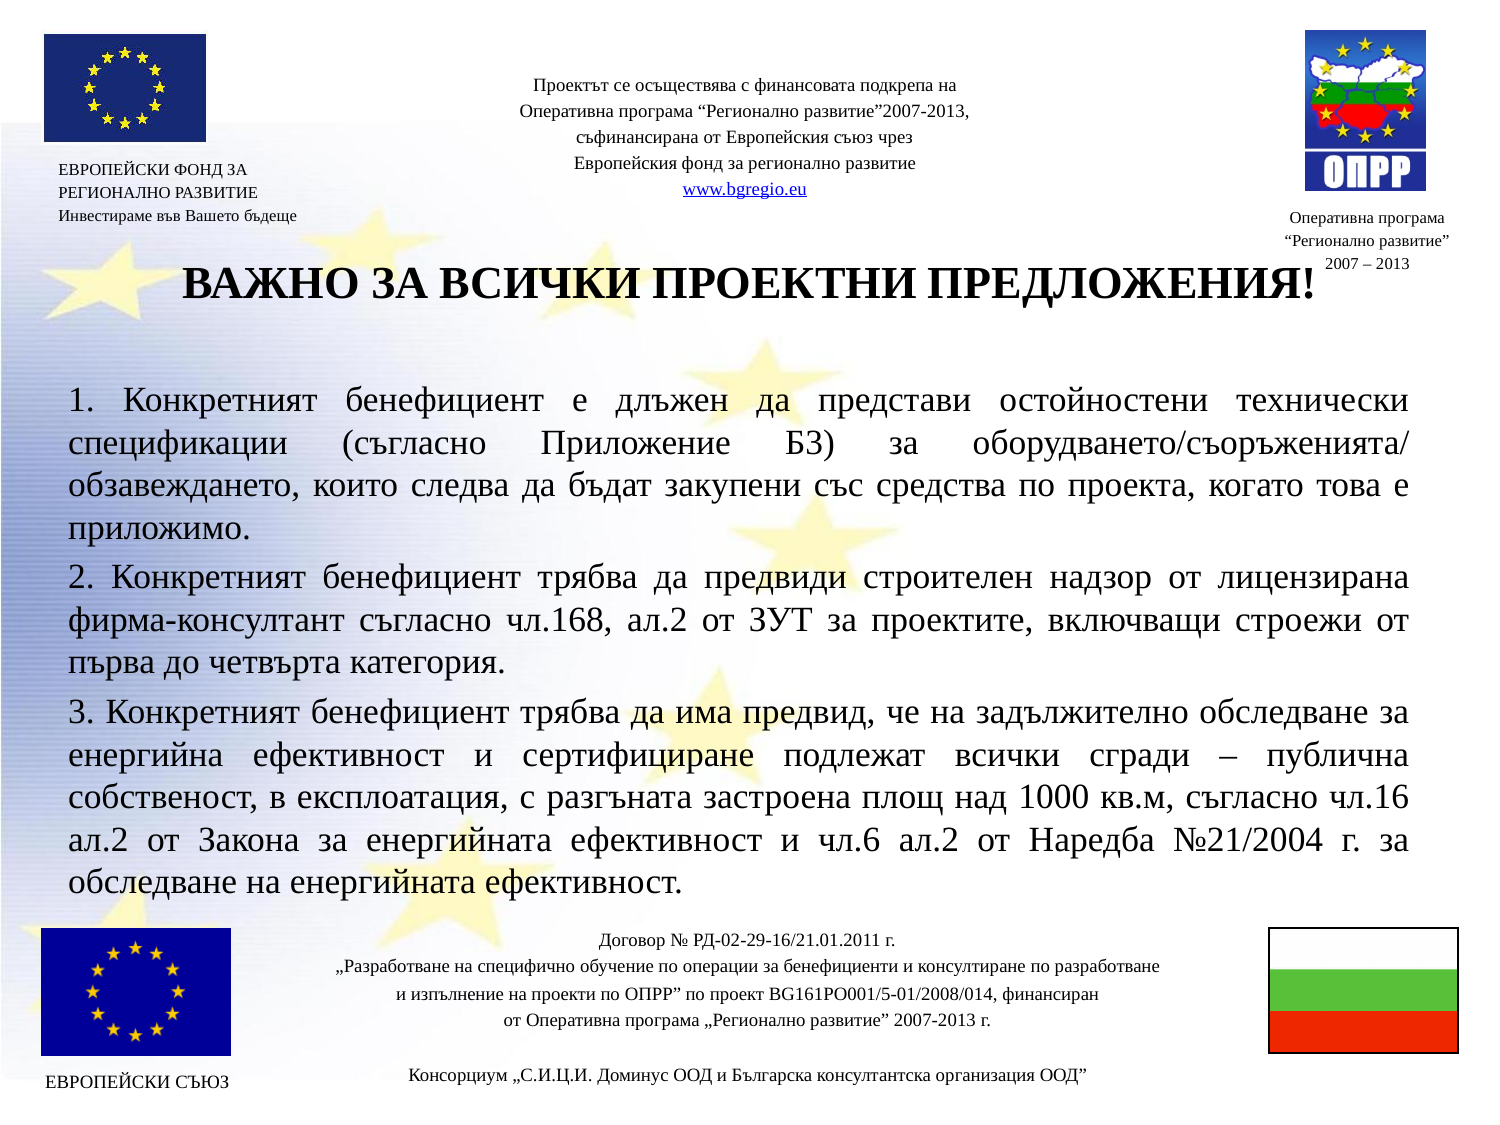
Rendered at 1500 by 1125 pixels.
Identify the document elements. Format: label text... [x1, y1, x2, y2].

picture [0, 0, 1500, 1125]
title ВАЖНО ЗА ВСИЧКИ ПРОЕКТНИ ПРЕДЛОЖЕНИЯ! [75, 245, 1425, 327]
list 1. Конкретният бенефициент е длъжен да представи остойностени технически спецификации (съгласно Приложение Б3) за оборудването/съоръженията/ обзавеждането, които следва да бъдат закупени със средства по проекта, когато това е приложимо. 2. Конкретният бенефициент трябва да предвиди строителен надзор от лицензирана фирма-консултант съгласно чл.168, ал.2 от ЗУТ за проектите, включващи строежи от първа до четвърта категория. 3. Конкретният бенефициент трябва да има предвид, че на задължително обследване за енергийна ефективност и сертифициране подлежат всички сгради – публична собственост, в експлоатация, с разгъната застроена площ над 1000 кв.м, съгласно чл.16 ал.2 от Закона за енергийната ефективност и чл.6 ал.2 от Наредба №21/2004 г. за обследване на енергийната ефективност. [53, 368, 1425, 929]
